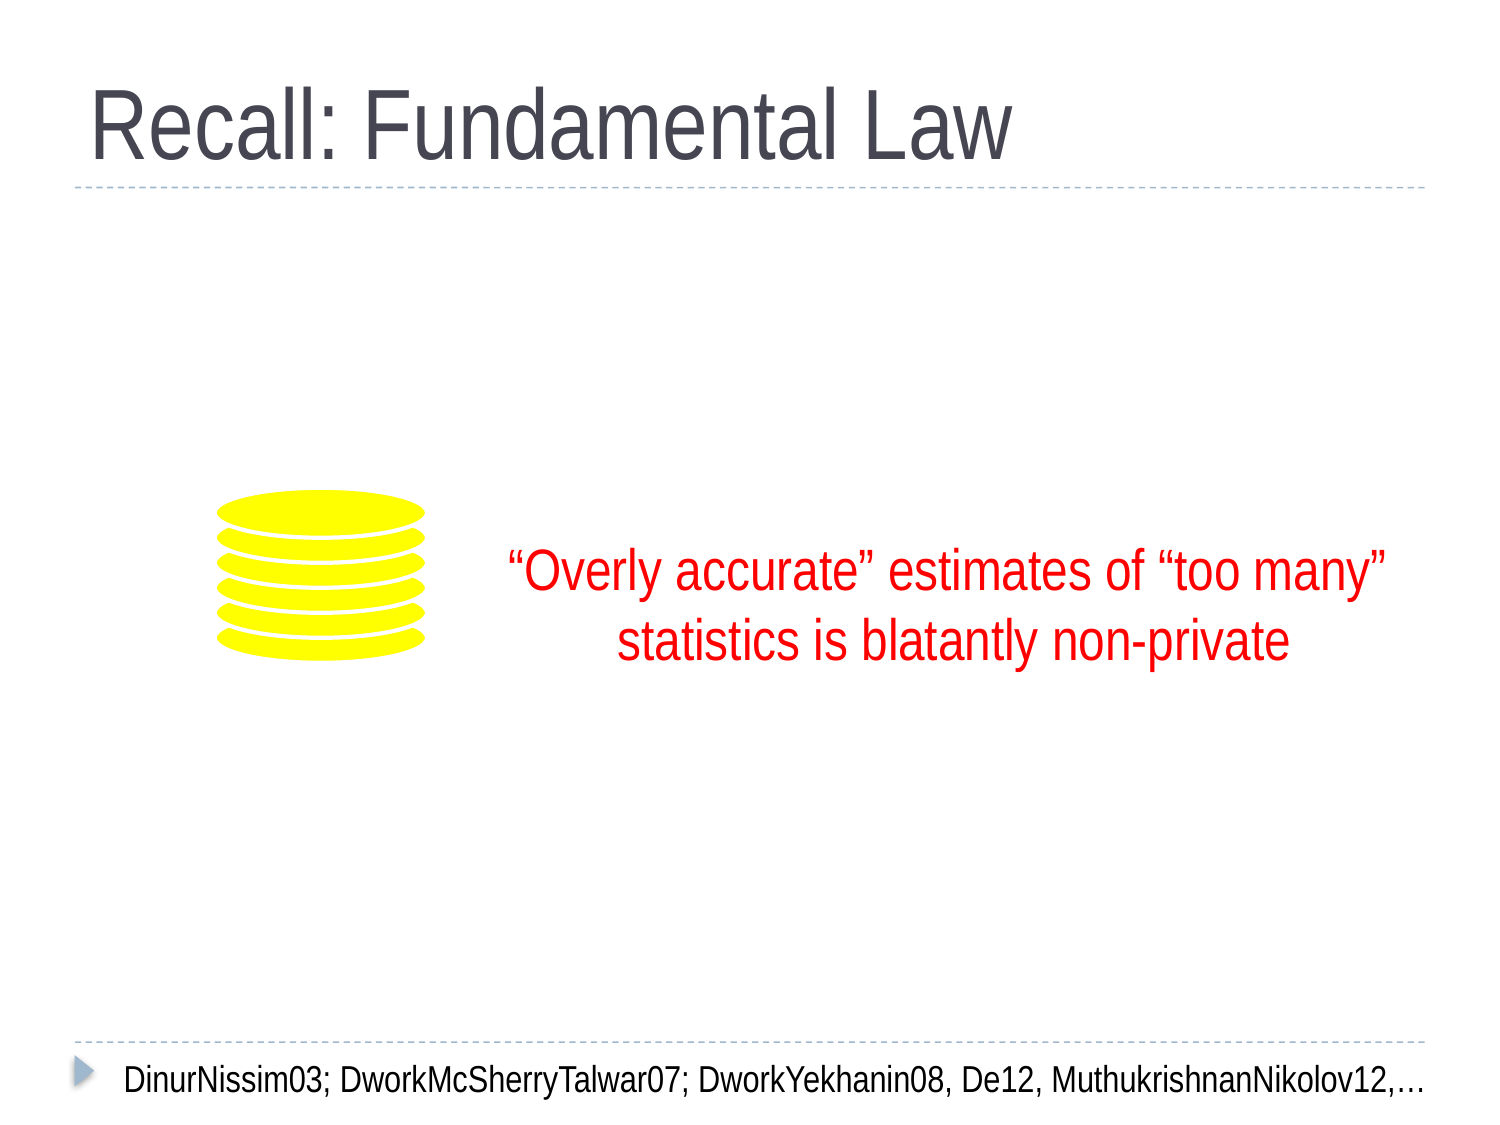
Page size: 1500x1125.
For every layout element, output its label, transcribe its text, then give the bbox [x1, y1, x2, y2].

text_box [214, 487, 428, 663]
text_box “Overly accurate” estimates of “too many” statistics is blatantly non-private [493, 525, 1416, 680]
text_box DinurNissim03; DworkMcSherryTalwar07; DworkYekhanin08, De12, MuthukrishnanNikolov12,… [108, 1047, 1443, 1108]
title Recall: Fundamental Law [75, 24, 1425, 188]
